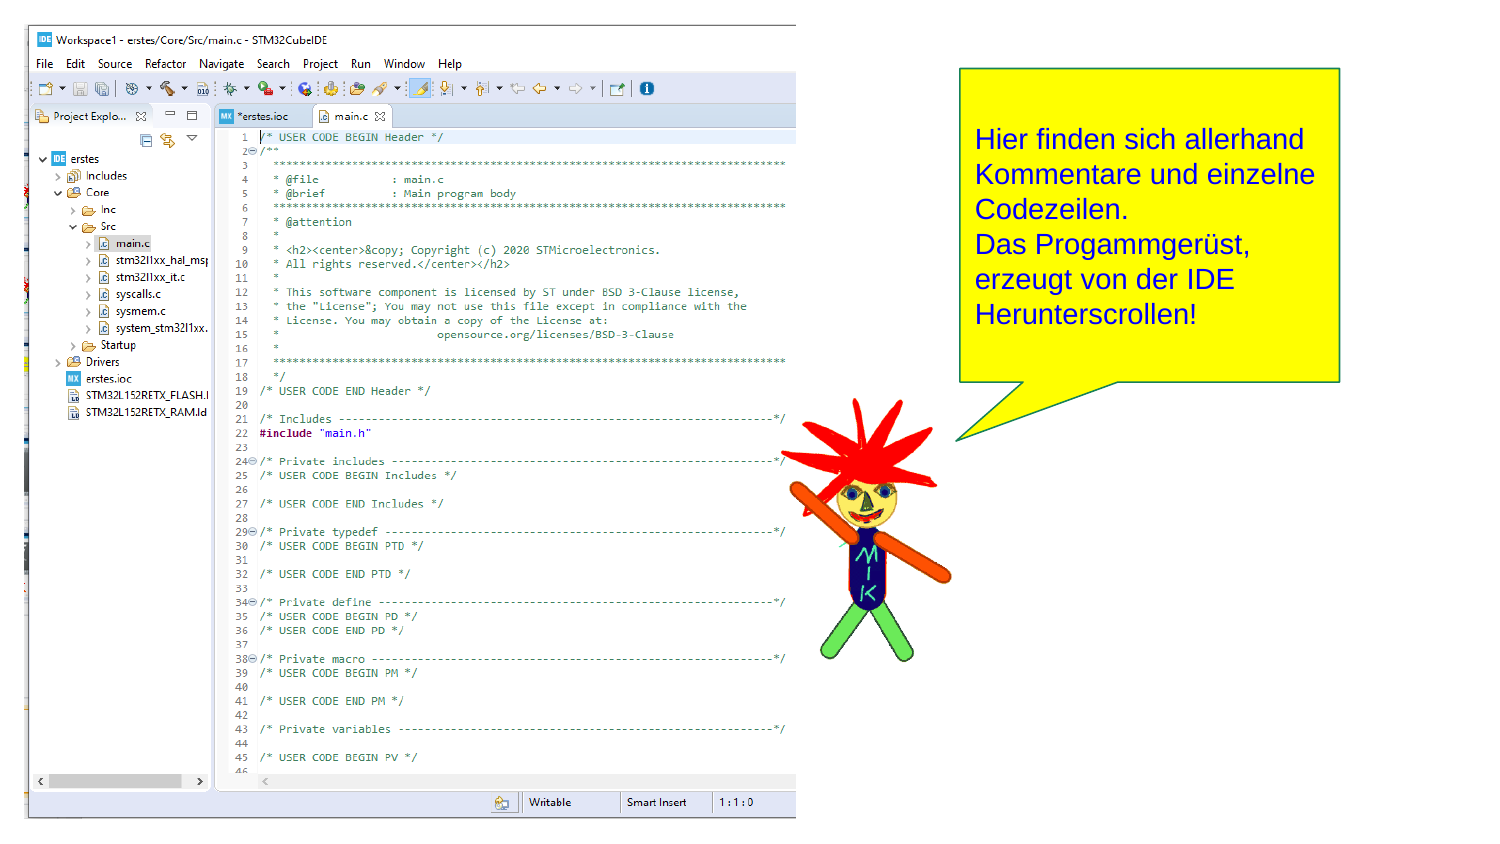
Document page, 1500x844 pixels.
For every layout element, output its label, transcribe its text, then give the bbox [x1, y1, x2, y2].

text_box Hier finden sich allerhand Kommentare und einzelne Codezeilen. Das Progammgerüst, erzeugt von der IDE Herunterscrollen! [959, 68, 1340, 438]
picture [24, 24, 960, 819]
